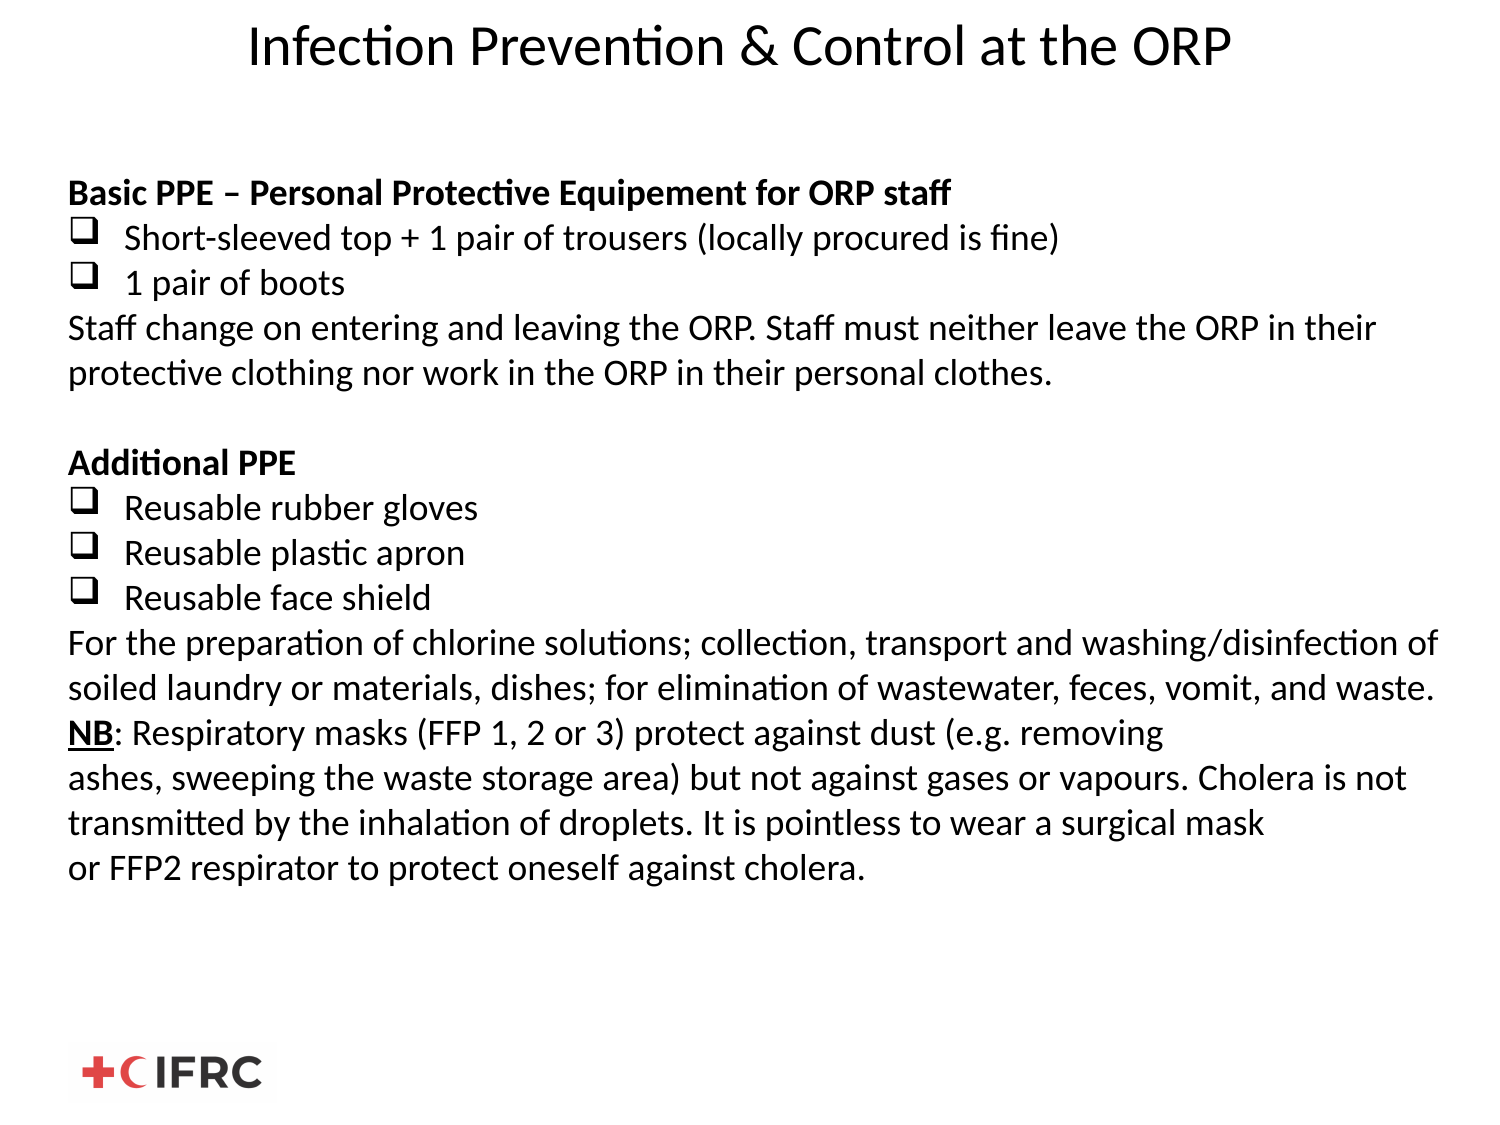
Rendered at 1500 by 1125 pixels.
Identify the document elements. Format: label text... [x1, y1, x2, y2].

text_box Basic PPE – Personal Protective Equipement for ORP staff Short-sleeved top + 1 pair of trousers (locally procured is fine) 1 pair of boots Staff change on entering and leaving the ORP. Staff must neither leave the ORP in their protective clothing nor work in the ORP in their personal clothes. Additional PPE Reusable rubber gloves Reusable plastic apron Reusable face shield For the preparation of chlorine solutions; collection, transport and washing/disinfection of soiled laundry or materials, dishes; for elimination of wastewater, feces, vomit, and waste. NB: Respiratory masks (FFP 1, 2 or 3) protect against dust (e.g. removing ashes, sweeping the waste storage area) but not against gases or vapours. Cholera is not transmitted by the inhalation of droplets. It is pointless to wear a surgical mask or FFP2 respirator to protect oneself against cholera. [53, 160, 1500, 941]
picture [68, 1042, 277, 1103]
title Infection Prevention & Control at the ORP [64, 0, 1415, 136]
